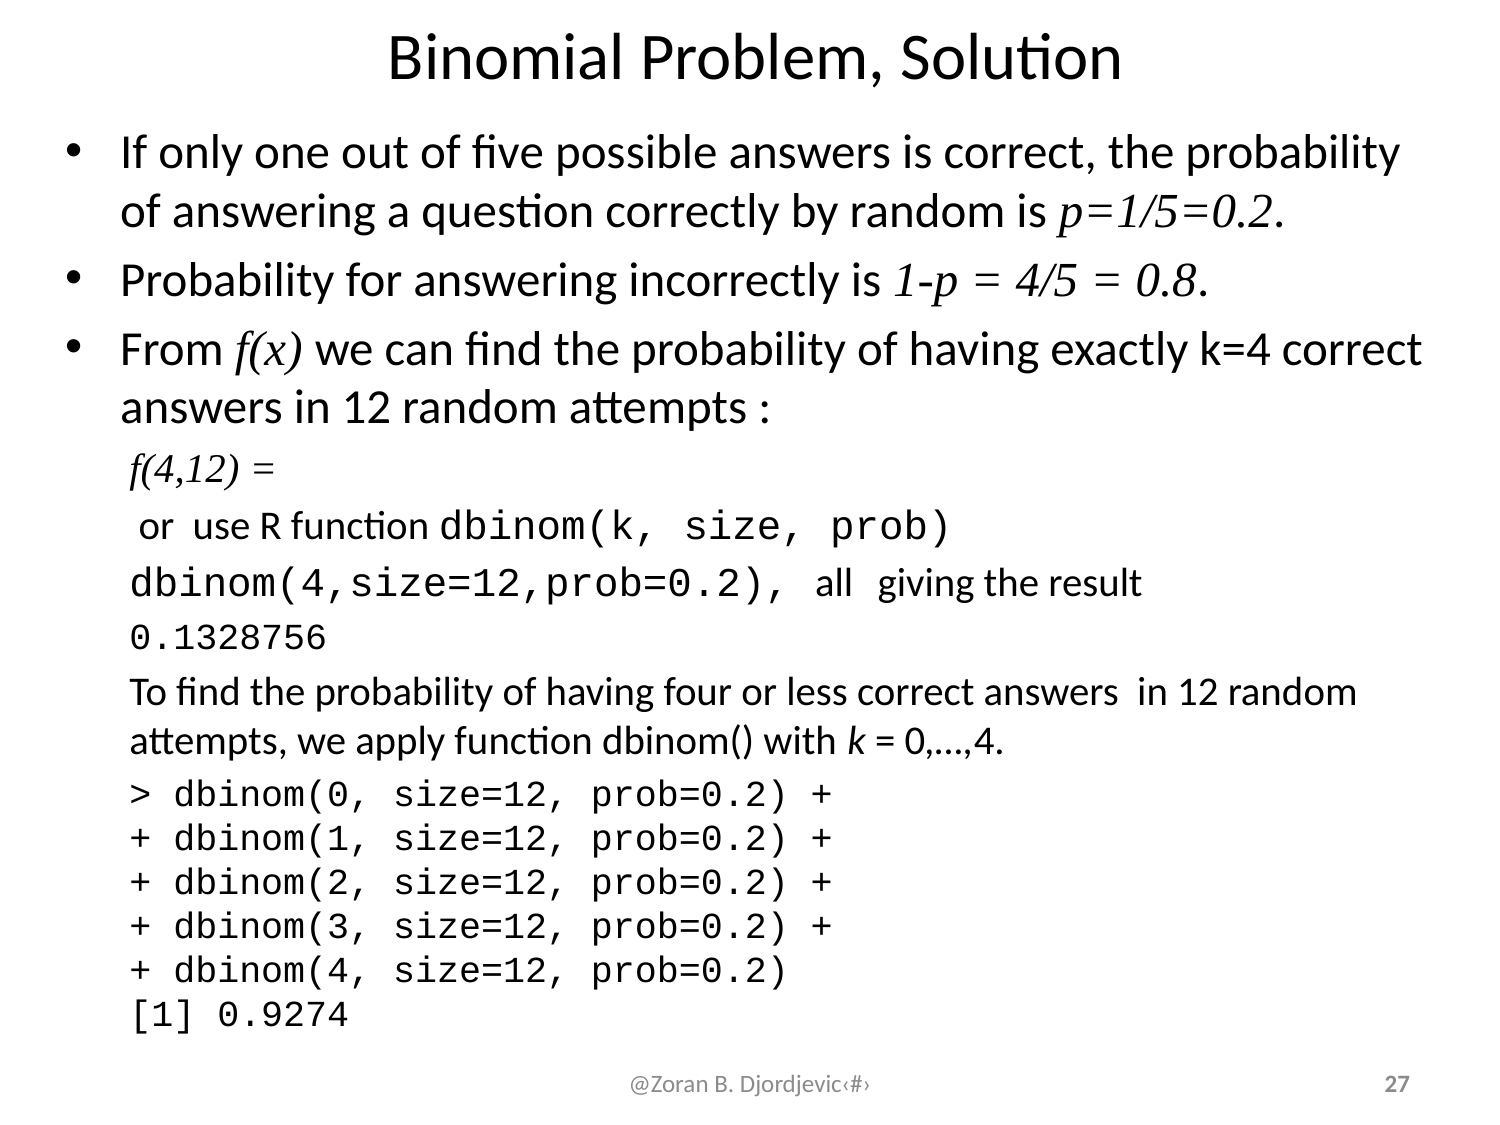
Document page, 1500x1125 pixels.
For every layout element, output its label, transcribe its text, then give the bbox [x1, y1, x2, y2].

footer @Zoran B. Djordjevic‹#› [512, 1062, 988, 1103]
slide_number 27 [1074, 1062, 1425, 1103]
title Binomial Problem, Solution [50, 2, 1463, 103]
